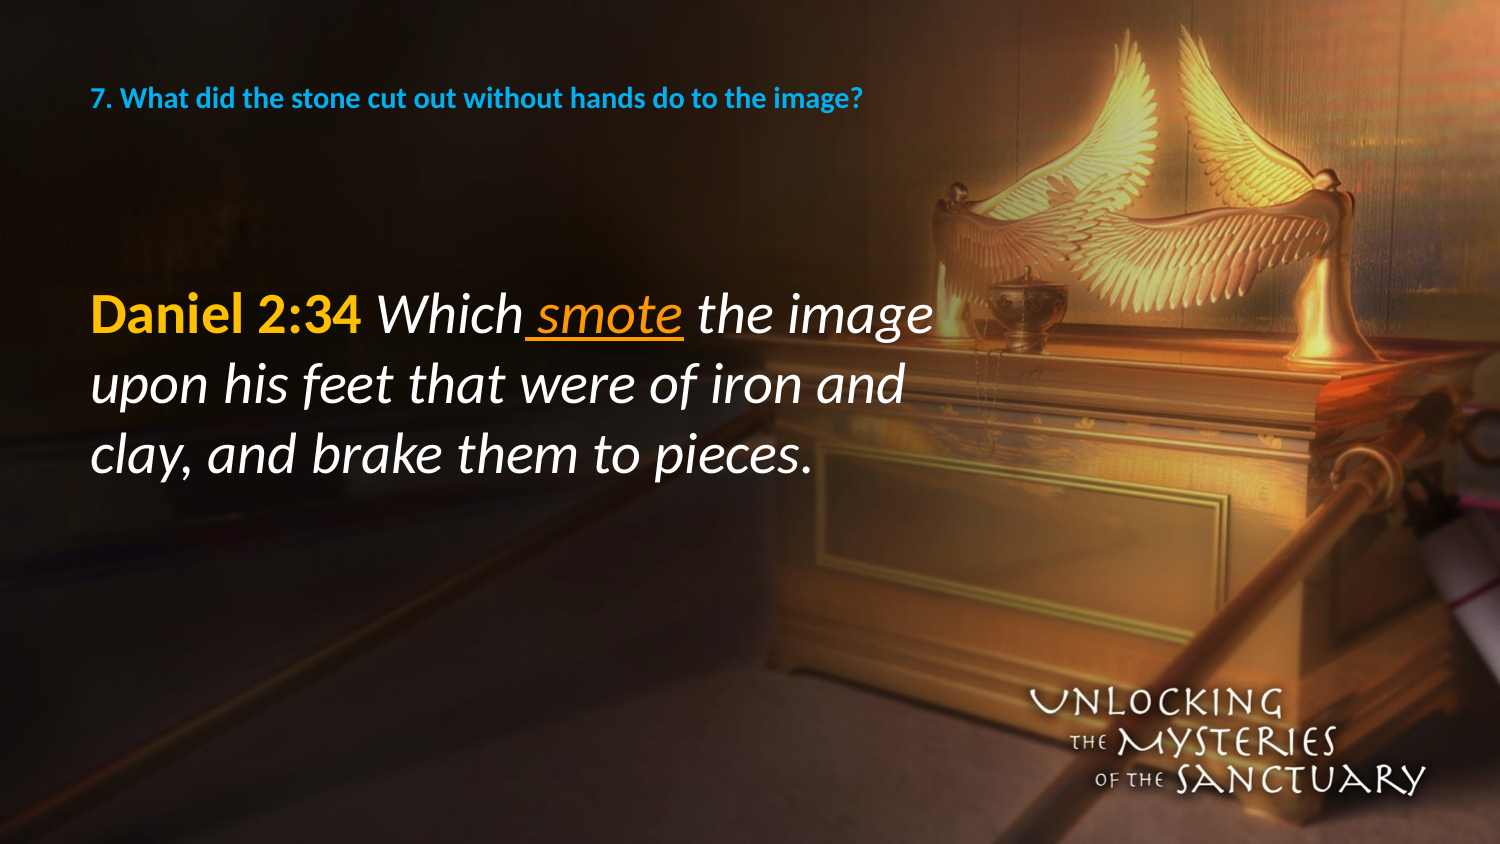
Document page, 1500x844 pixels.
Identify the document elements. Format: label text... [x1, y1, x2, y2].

title 7. What did the stone cut out without hands do to the image? [75, 33, 1425, 175]
picture [0, 0, 1500, 844]
list Daniel 2:34 Which smote the image upon his feet that were of iron and clay, and brake them to pieces. [75, 267, 954, 754]
